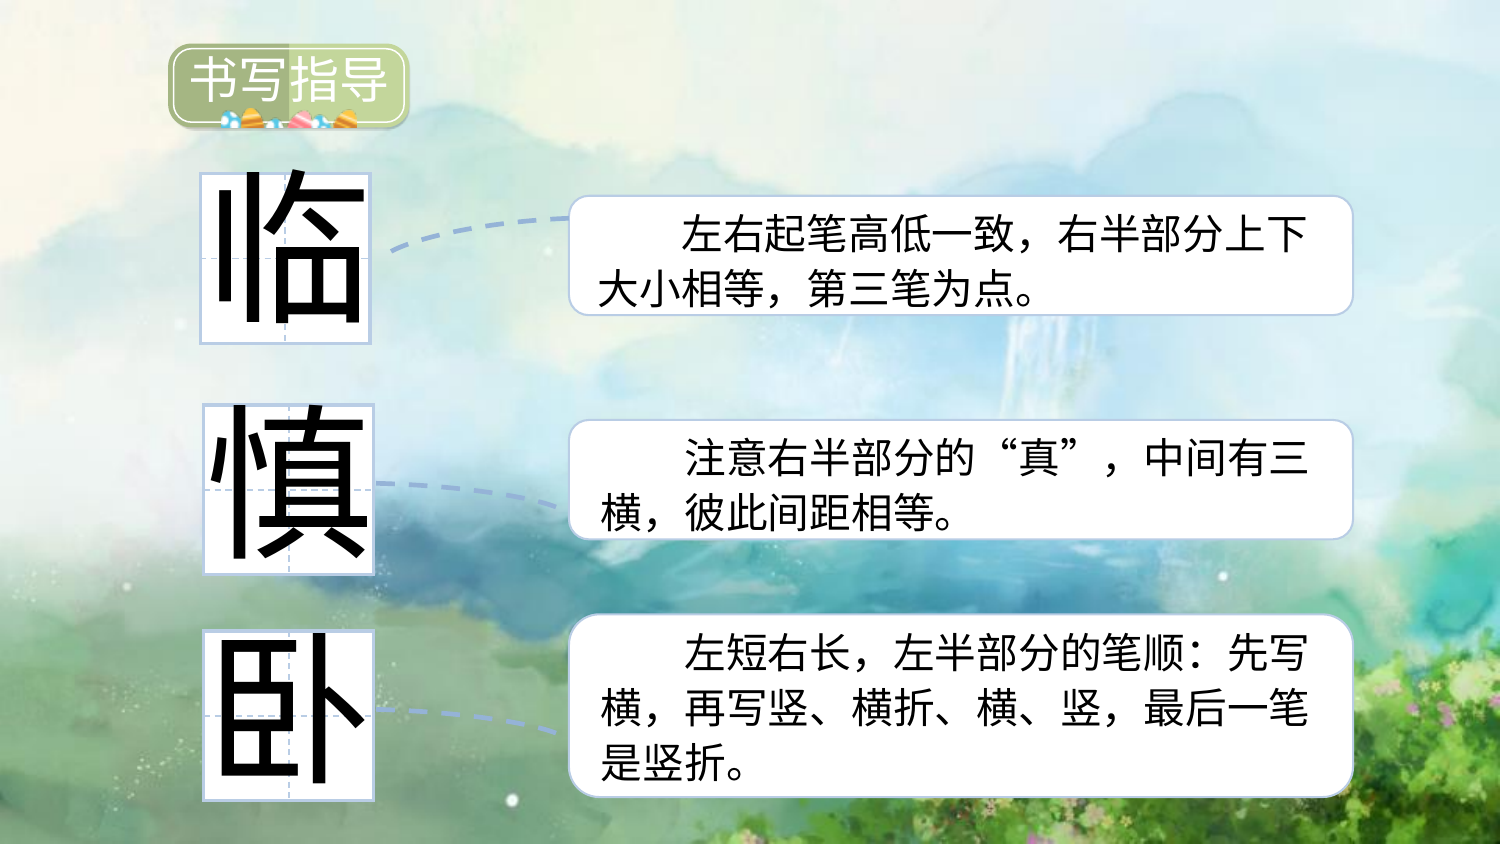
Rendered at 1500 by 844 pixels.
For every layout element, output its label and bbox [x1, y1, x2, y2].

text_box [389, 419, 1354, 540]
picture [0, 0, 1500, 844]
text_box [189, 136, 389, 354]
text_box [189, 371, 389, 589]
text_box [384, 195, 1354, 316]
text_box [189, 597, 389, 815]
text_box [168, 40, 410, 128]
text_box [389, 614, 1354, 798]
